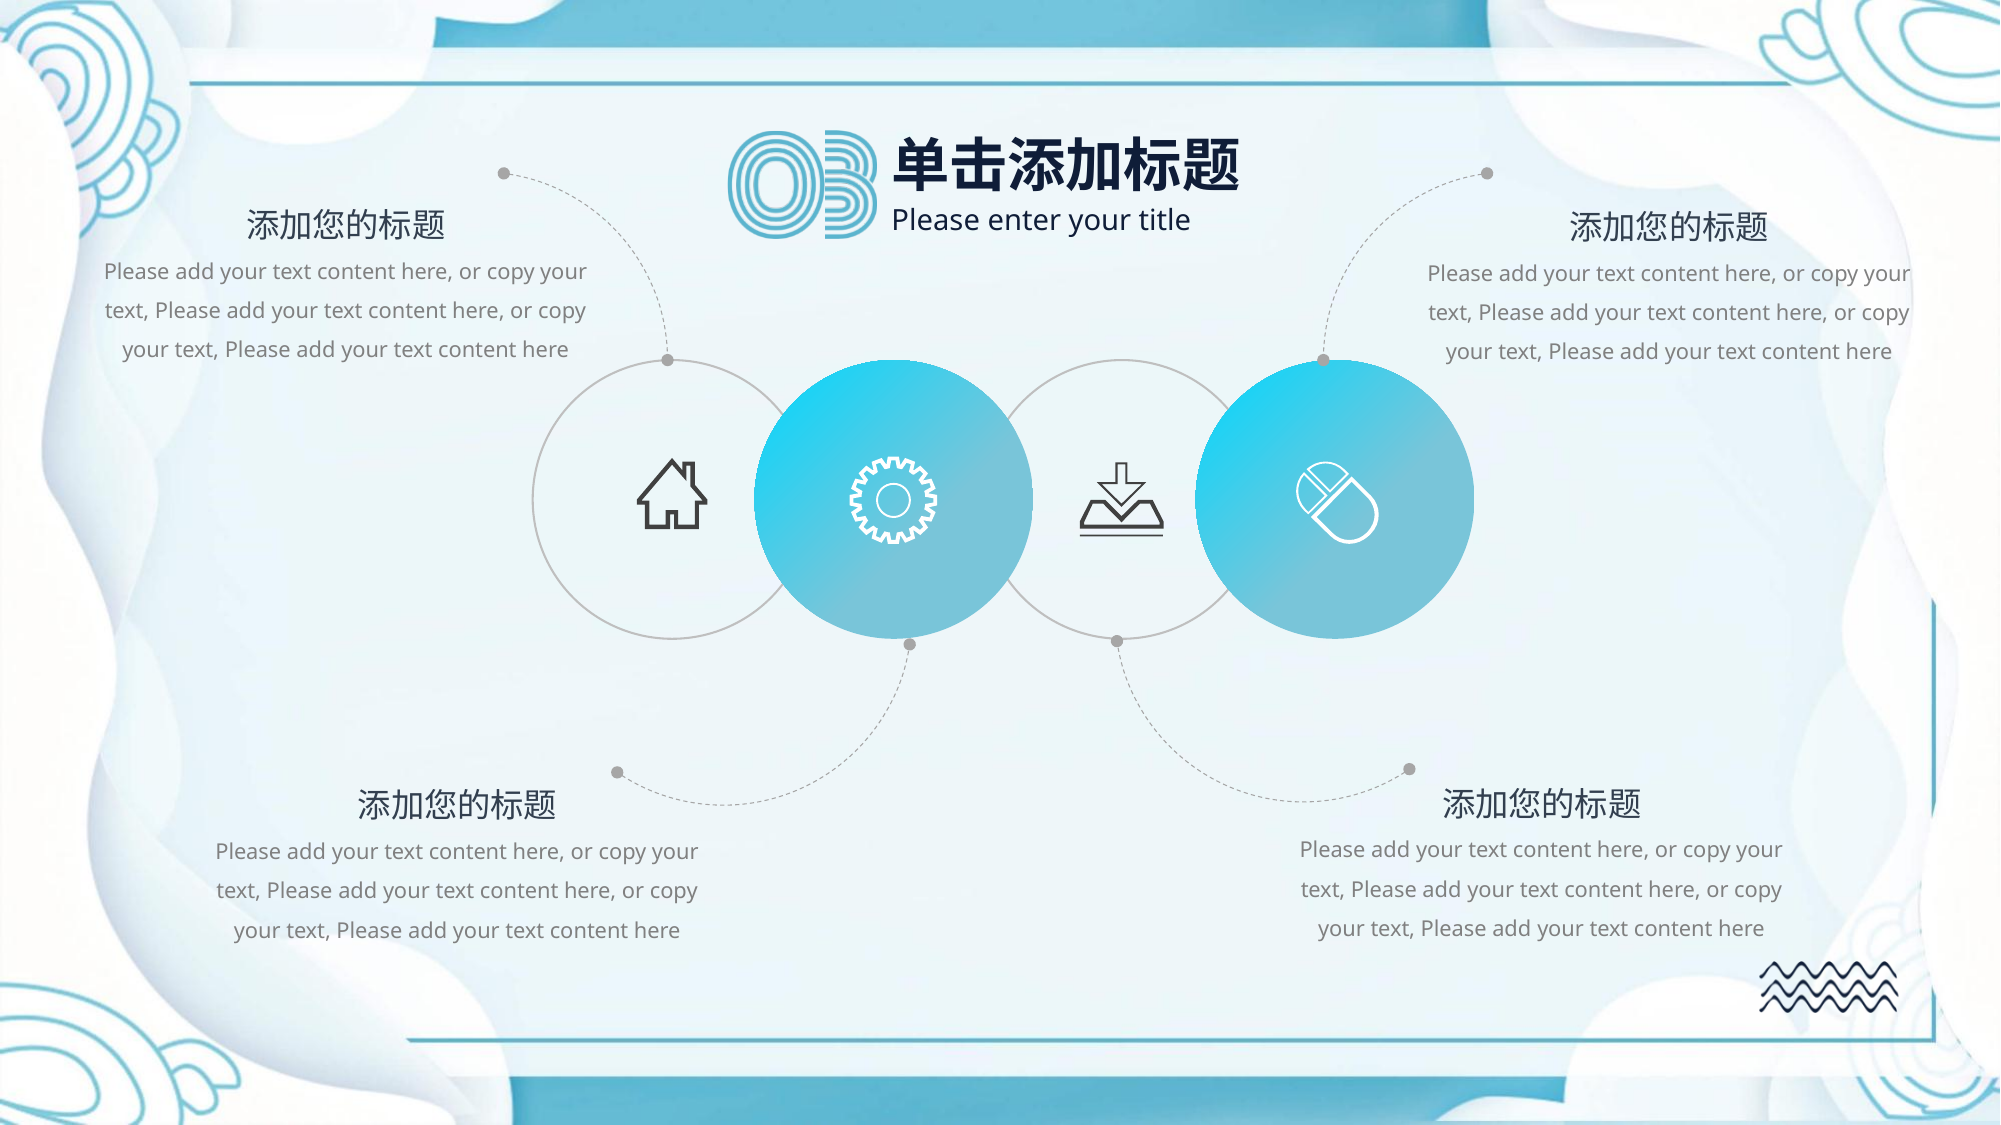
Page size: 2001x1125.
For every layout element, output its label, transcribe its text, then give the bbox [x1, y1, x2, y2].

text_box [627, 243, 674, 360]
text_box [1195, 360, 1475, 639]
picture [0, 0, 2000, 1125]
text_box [1110, 639, 1400, 798]
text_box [1034, 360, 1195, 639]
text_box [727, 120, 1259, 245]
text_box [754, 360, 1034, 639]
text_box [627, 639, 916, 806]
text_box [532, 360, 754, 639]
text_box [1317, 167, 1512, 361]
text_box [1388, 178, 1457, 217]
text_box 添加您的标题 Please add your text content here, or copy your text, Please add your text content here, or copy your text, Please add your text content here [1475, 178, 1950, 372]
text_box 添加您的标题 Please add your text content here, or copy your text, Please add your text content here, or copy your text, Please add your text content here [1261, 755, 1823, 949]
text_box [497, 167, 521, 176]
text_box 添加您的标题 Please add your text content here, or copy your text, Please add your text content here, or copy your text, Please add your text content here [65, 176, 627, 370]
text_box 添加您的标题 Please add your text content here, or copy your text, Please add your text content here, or copy your text, Please add your text content here [176, 757, 738, 950]
